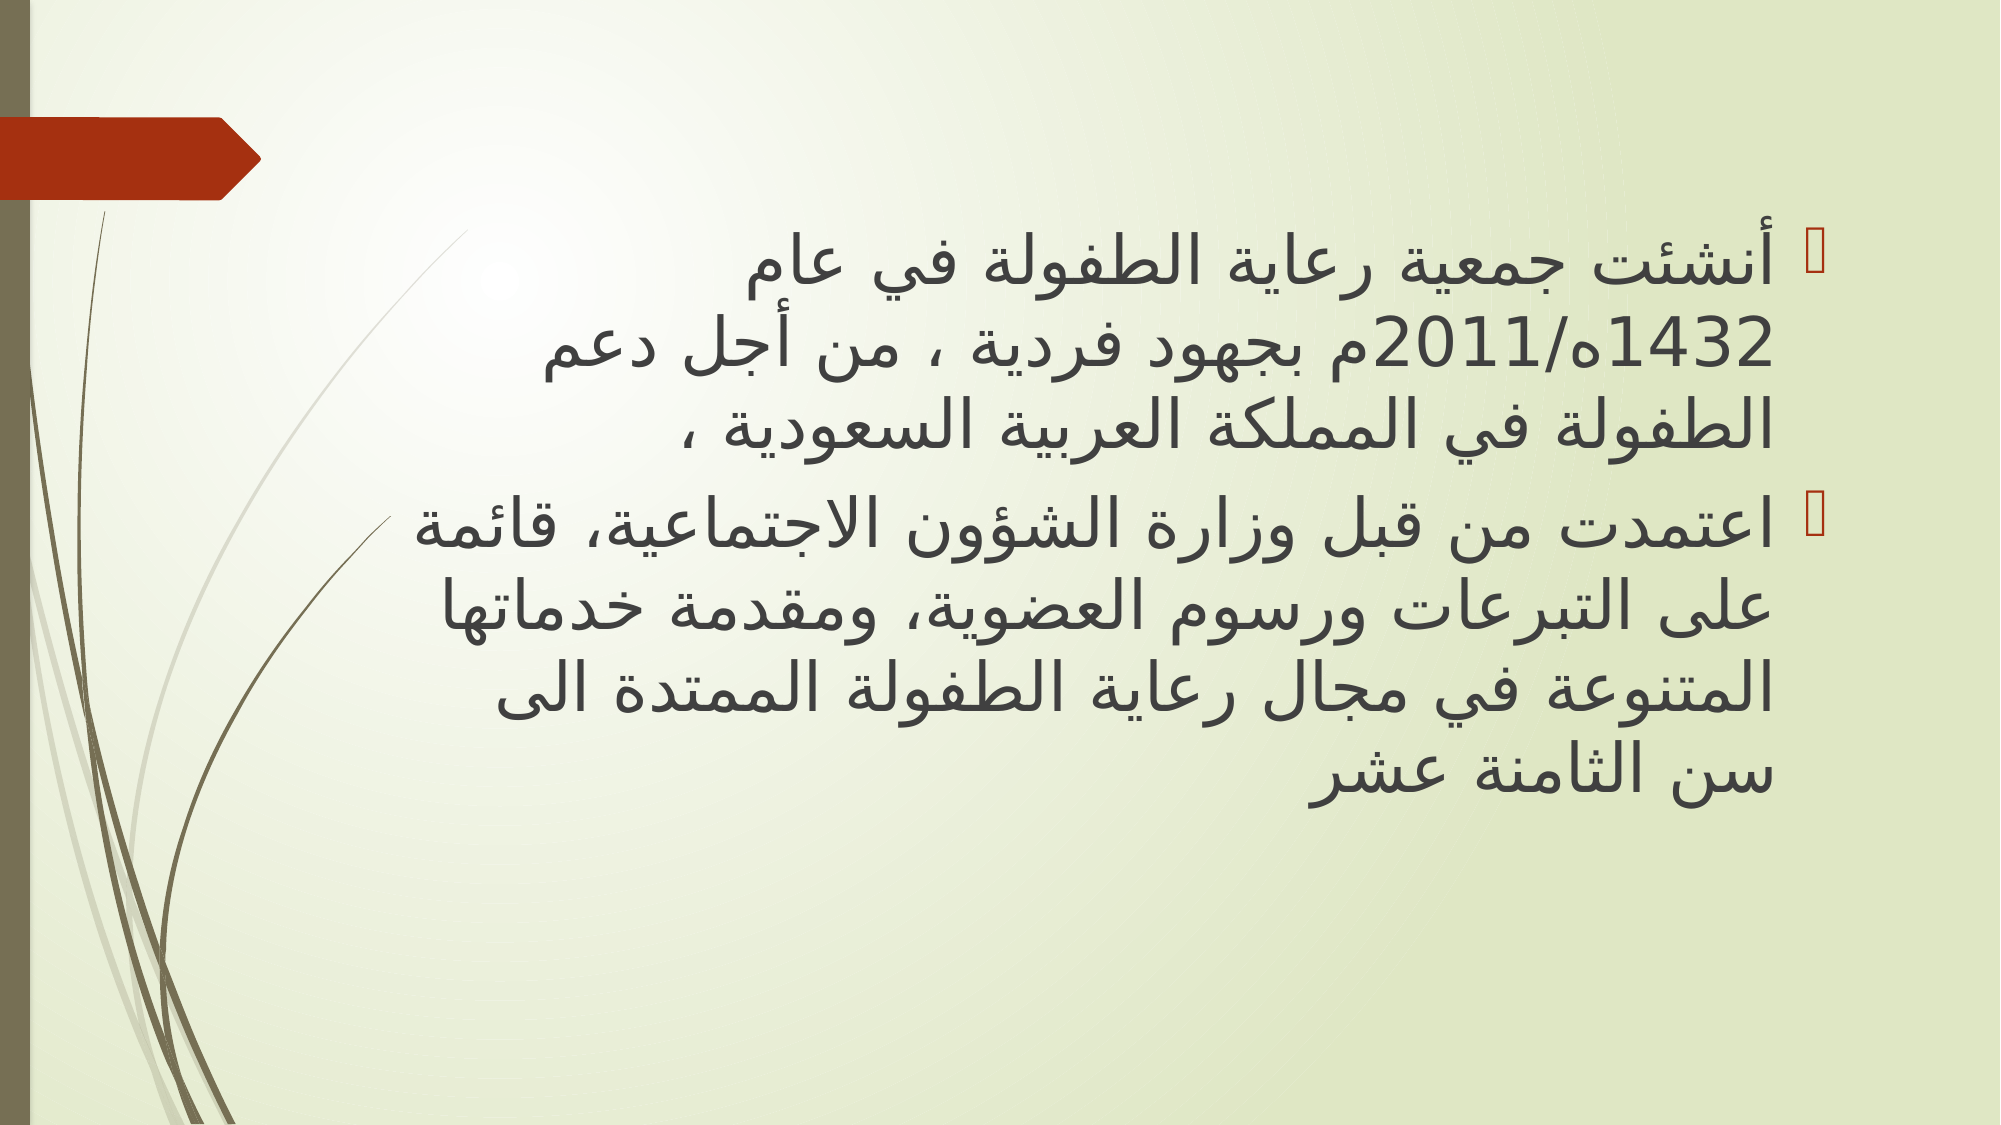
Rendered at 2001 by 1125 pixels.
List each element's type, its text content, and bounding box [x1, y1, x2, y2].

list أنشئت جمعية رعاية الطفولة في عام 1432ه/2011م بجهود فردية ، من أجل دعم الطفولة في المملكة العربية السعودية ، اعتمدت من قبل وزارة الشؤون الاجتماعية، قائمة على التبرعات ورسوم العضوية، ومقدمة خدماتها المتنوعة في مجال رعاية الطفولة الممتدة الى سن الثامنة عشر [376, 208, 1840, 829]
